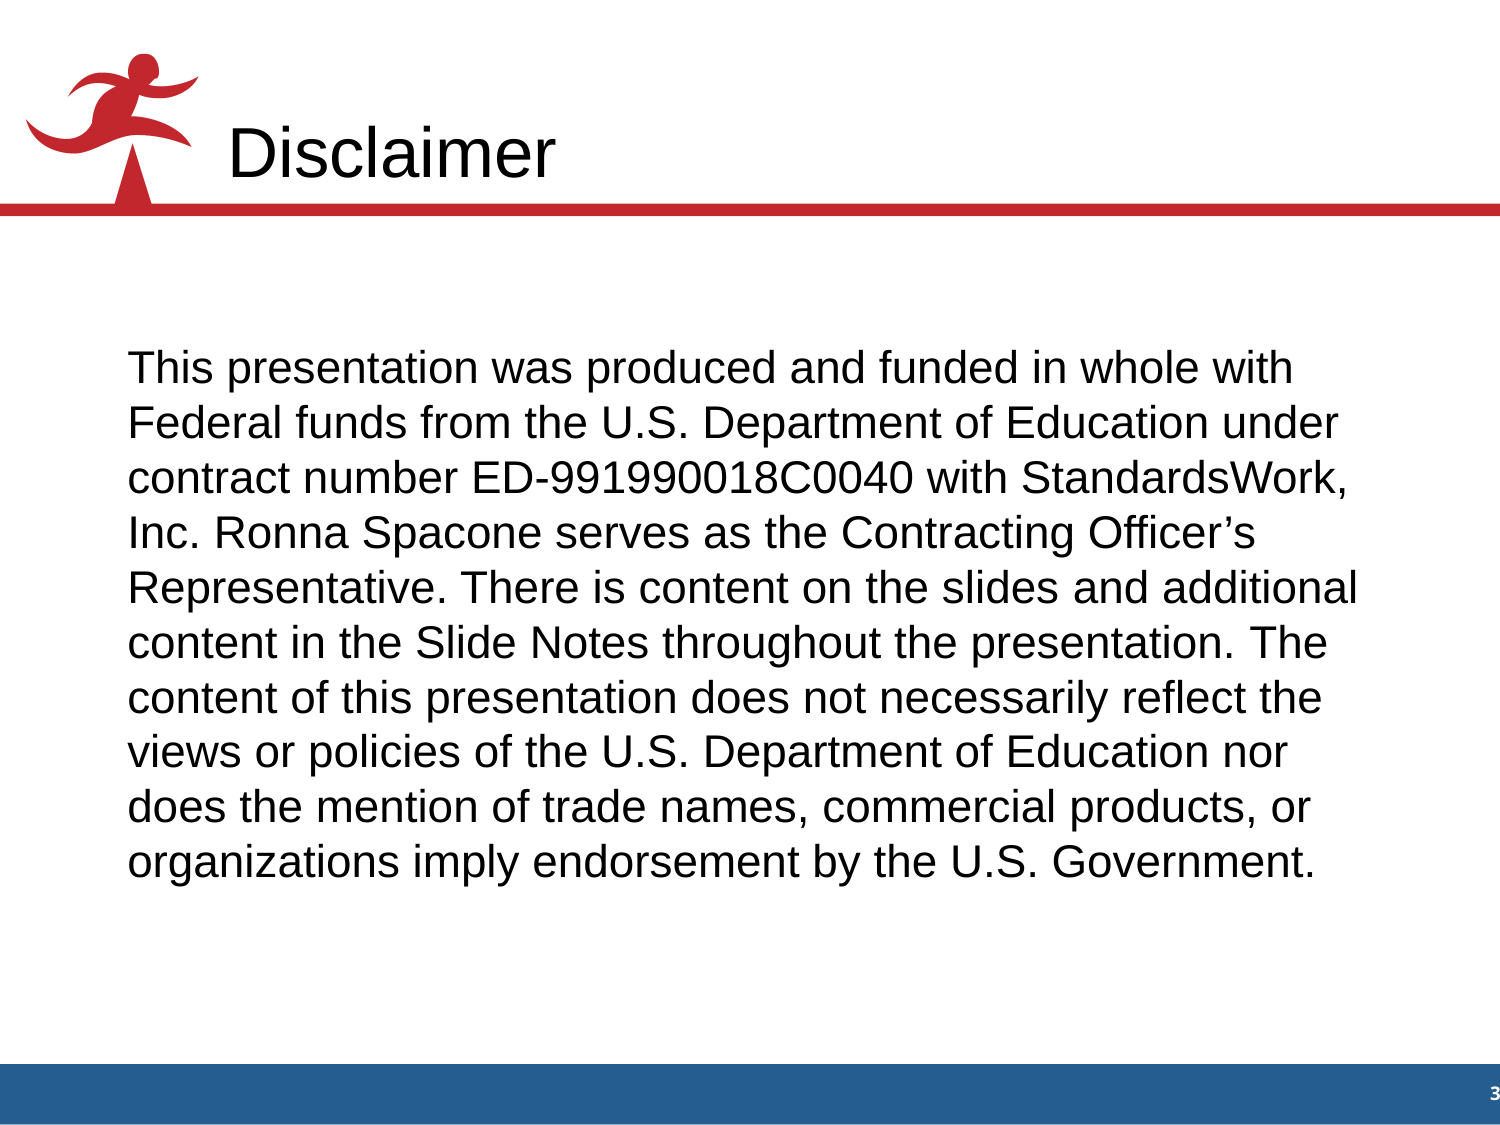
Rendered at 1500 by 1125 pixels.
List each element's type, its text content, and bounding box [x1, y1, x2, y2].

picture [0, 0, 1500, 1125]
list This presentation was produced and funded in whole with Federal funds from the U.S. Department of Education under contract number ED-991990018C0040 with StandardsWork, Inc. Ronna Spacone serves as the Contracting Officer’s Representative. There is content on the slides and additional content in the Slide Notes throughout the presentation. The content of this presentation does not necessarily reflect the views or policies of the U.S. Department of Education nor does the mention of trade names, commercial products, or organizations imply endorsement by the U.S. Government. [112, 275, 1413, 913]
title Disclaimer [212, 50, 1375, 200]
